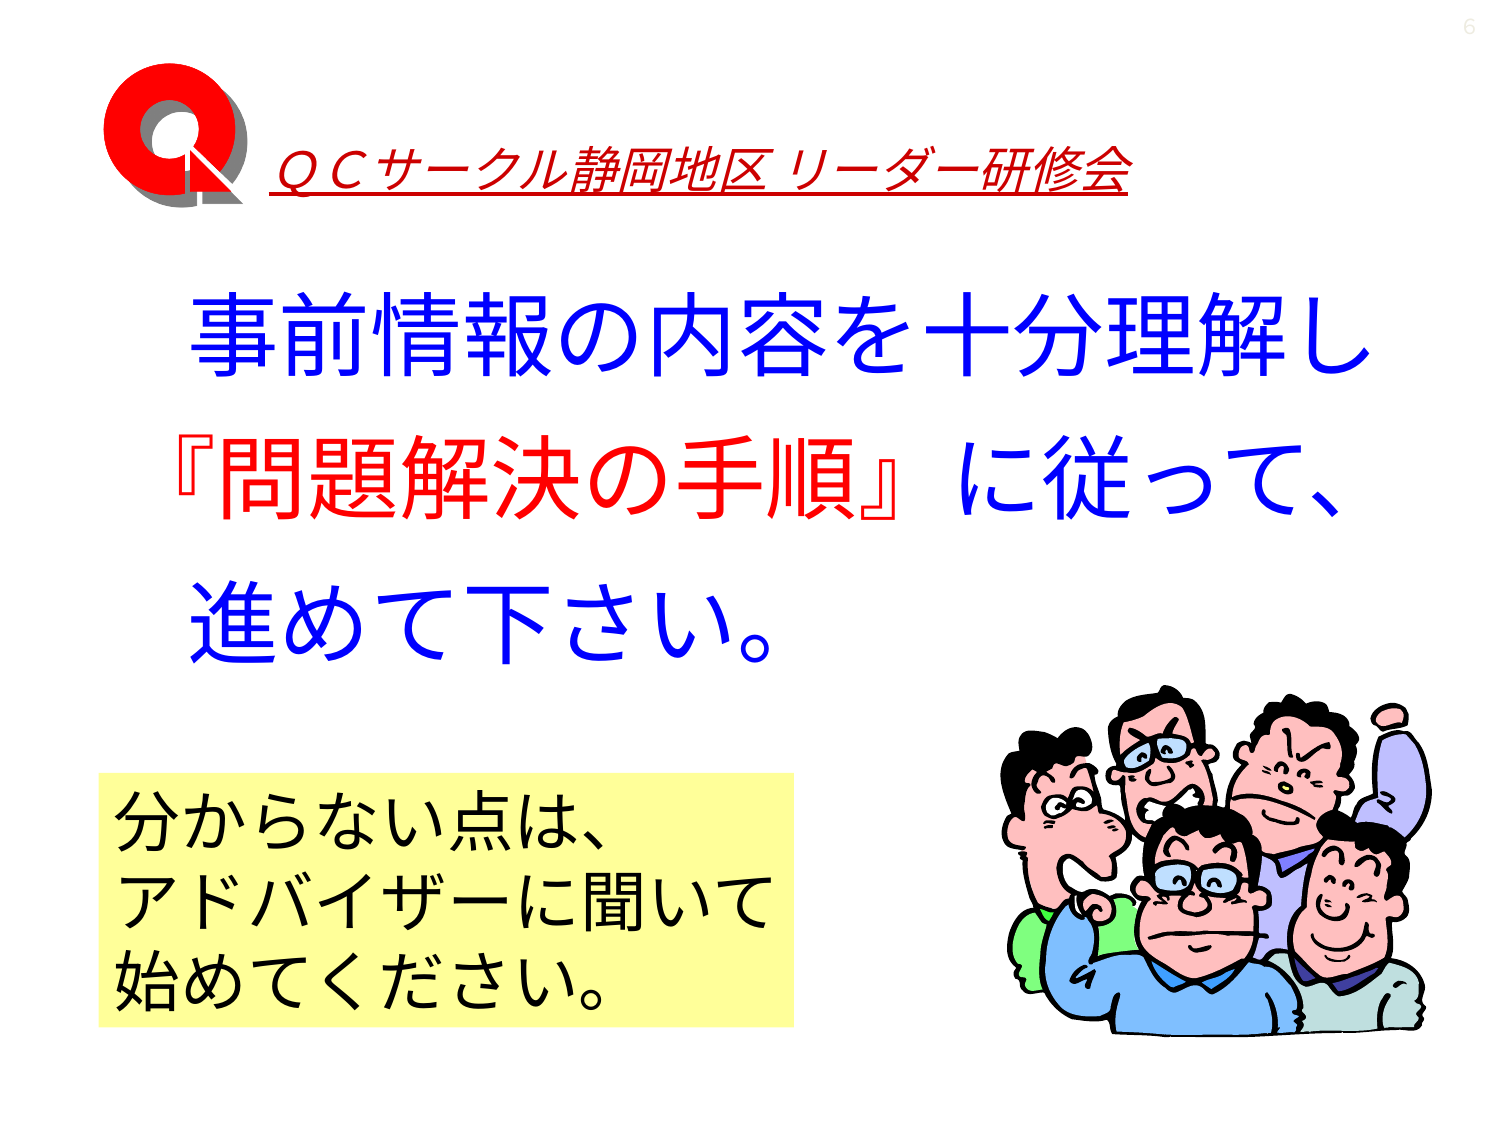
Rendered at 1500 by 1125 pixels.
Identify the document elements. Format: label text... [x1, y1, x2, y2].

text_box ６ [1444, 6, 1496, 47]
text_box 分からない点は、 アドバイザーに聞いて 始めてください。 [98, 772, 794, 1028]
picture [103, 62, 236, 196]
picture [988, 684, 1433, 1038]
text_box ＱＣサークル静岡地区 リーダー研修会 [253, 130, 1144, 206]
text_box 事前情報の内容を十分理解し 『問題解決の手順』に従って、 進めて下さい。 [109, 270, 1415, 685]
